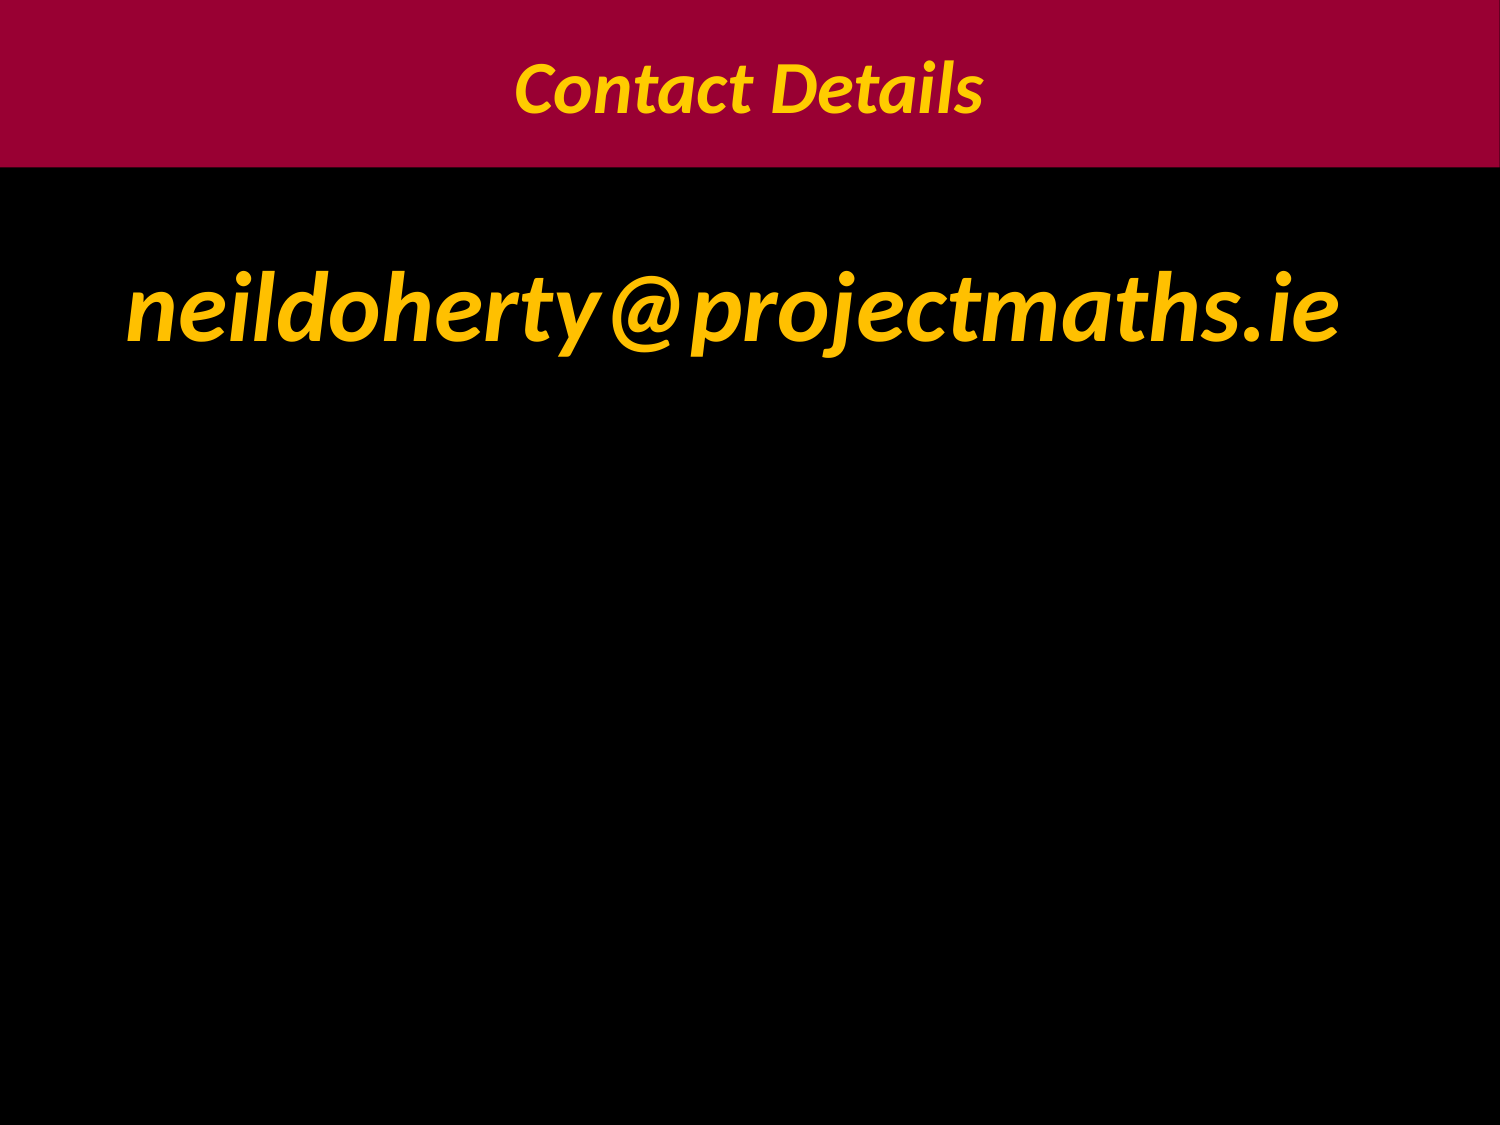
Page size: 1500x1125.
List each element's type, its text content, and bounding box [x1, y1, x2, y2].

text_box neildoherty@projectmaths.ie [80, 233, 1387, 414]
text_box Contact Details [0, 0, 1500, 168]
